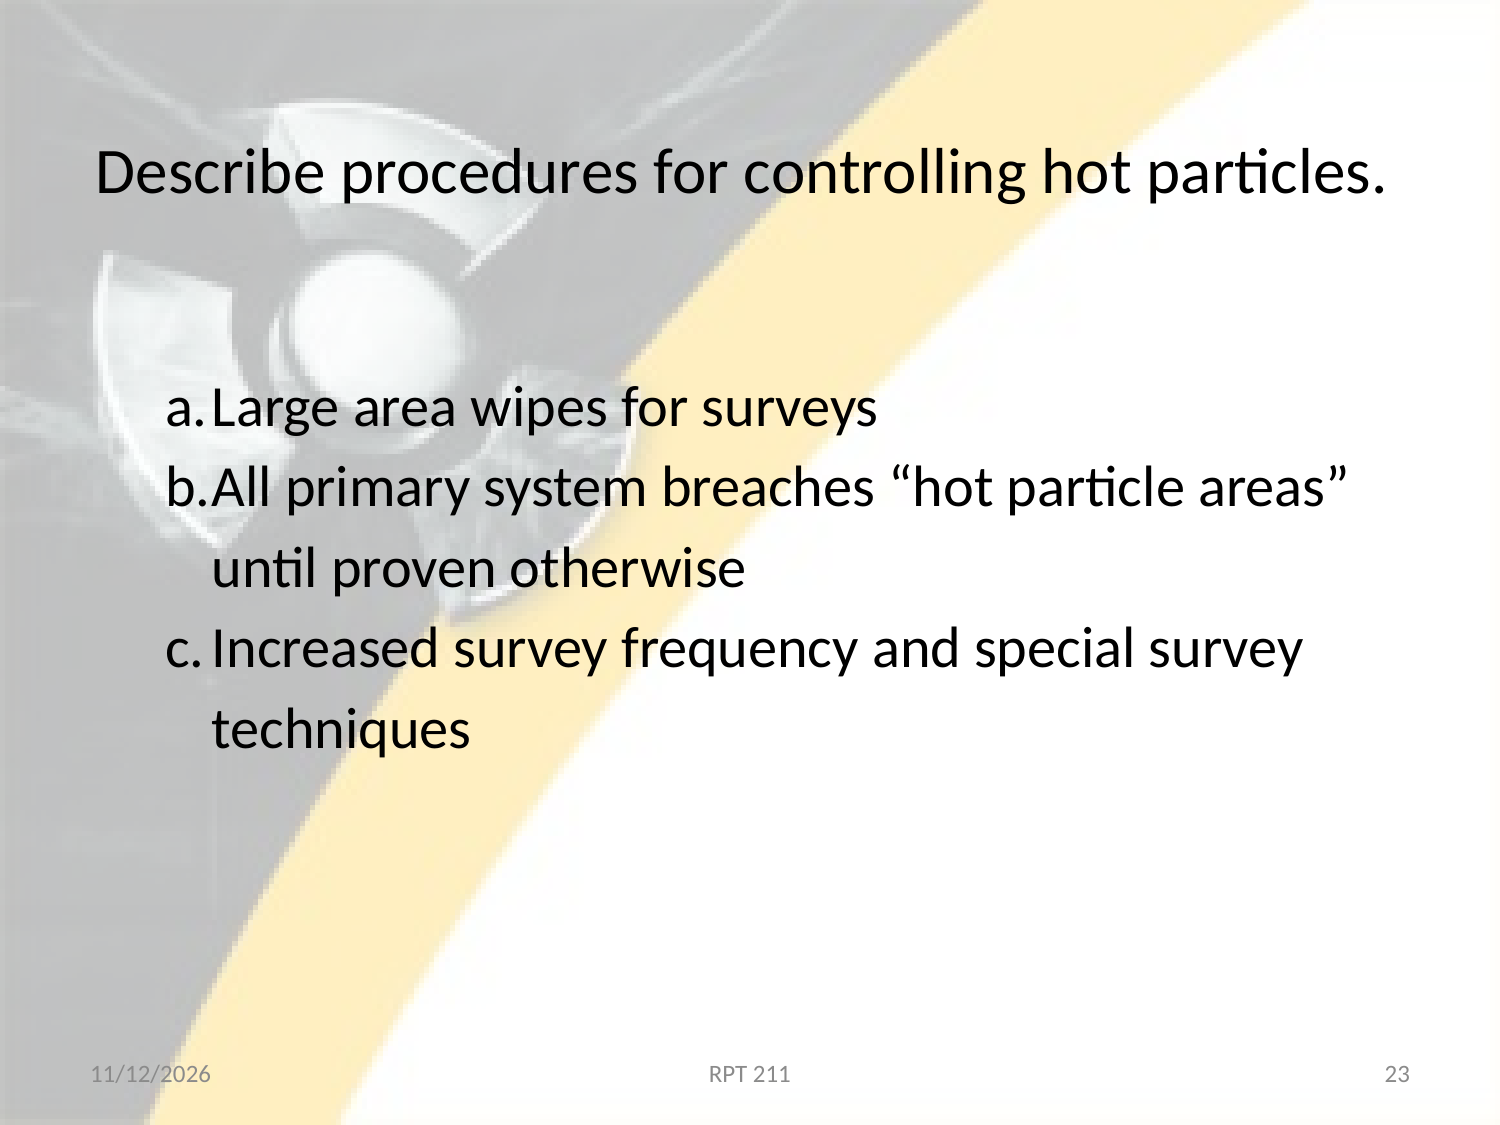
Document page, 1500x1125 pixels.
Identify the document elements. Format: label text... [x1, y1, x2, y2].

title Describe procedures for controlling hot particles. [75, 87, 1425, 325]
slide_number 23 [1074, 1042, 1425, 1103]
footer RPT 211 [512, 1042, 988, 1103]
list Large area wipes for surveys All primary system breaches “hot particle areas” until proven otherwise Increased survey frequency and special survey techniques [75, 350, 1425, 986]
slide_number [75, 1042, 425, 1103]
